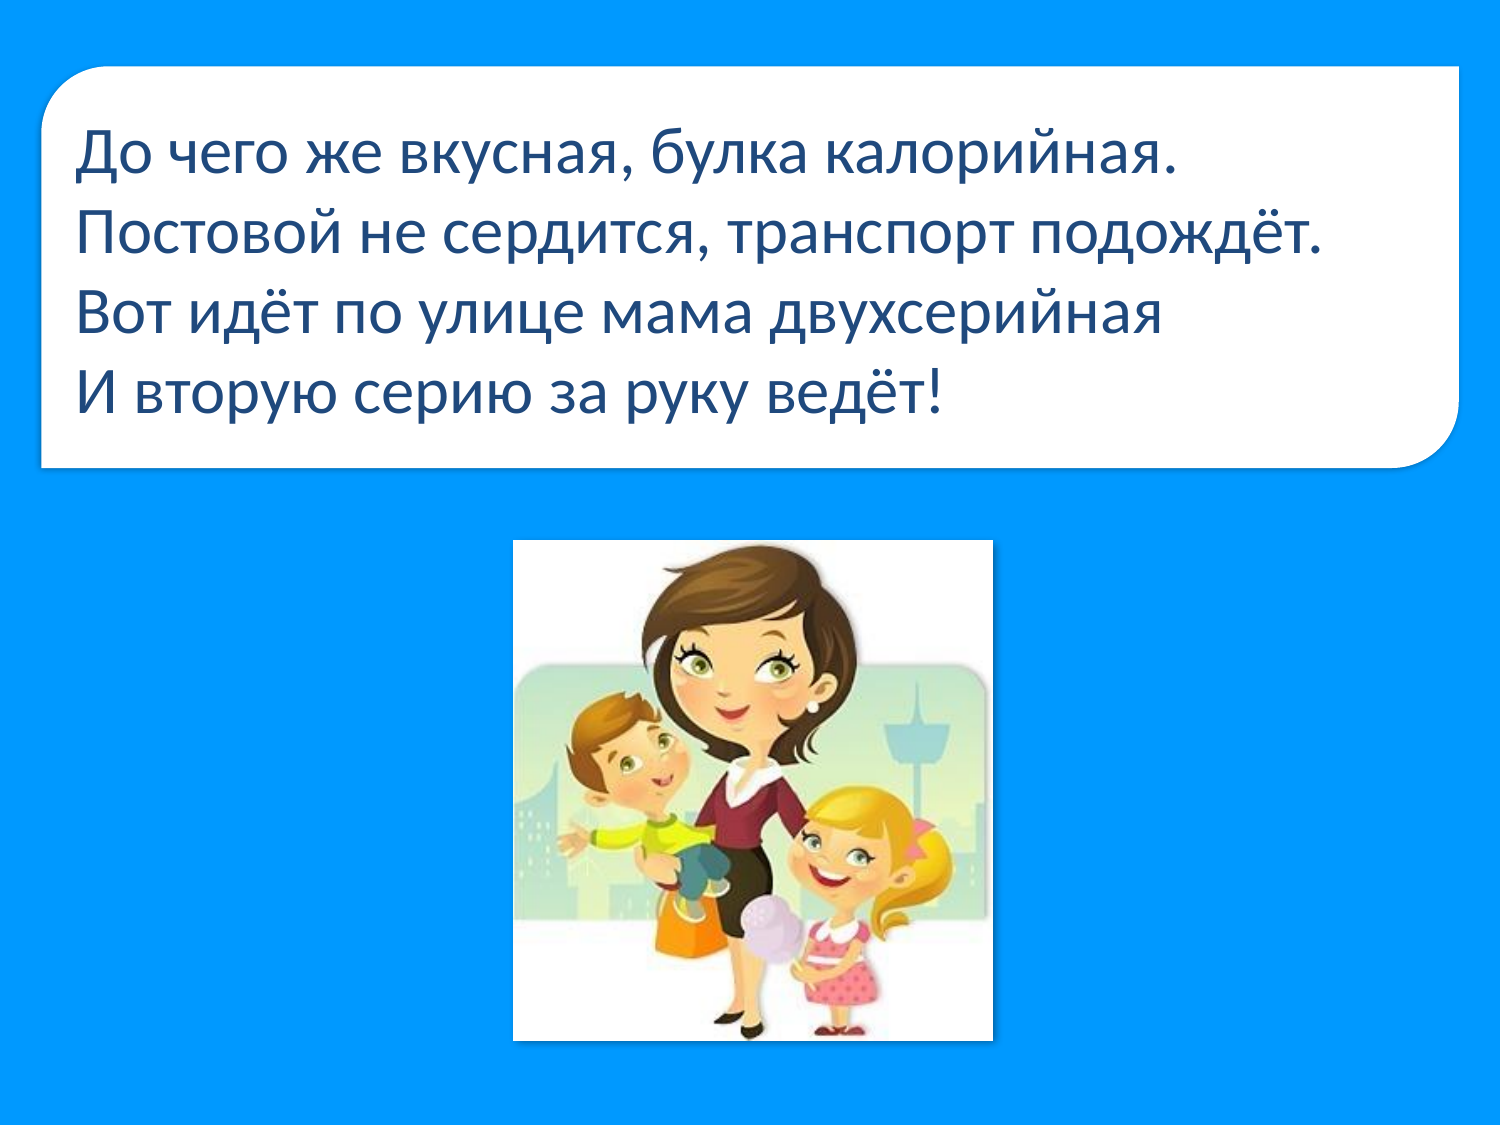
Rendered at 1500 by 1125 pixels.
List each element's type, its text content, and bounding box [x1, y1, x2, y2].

picture [512, 539, 994, 1041]
text_box До чего же вкусная, булка калорийная. Постовой не сердится, транспорт подождёт. Вот идёт по улице мама двухсерийная И вторую серию за руку ведёт! [40, 65, 1460, 469]
